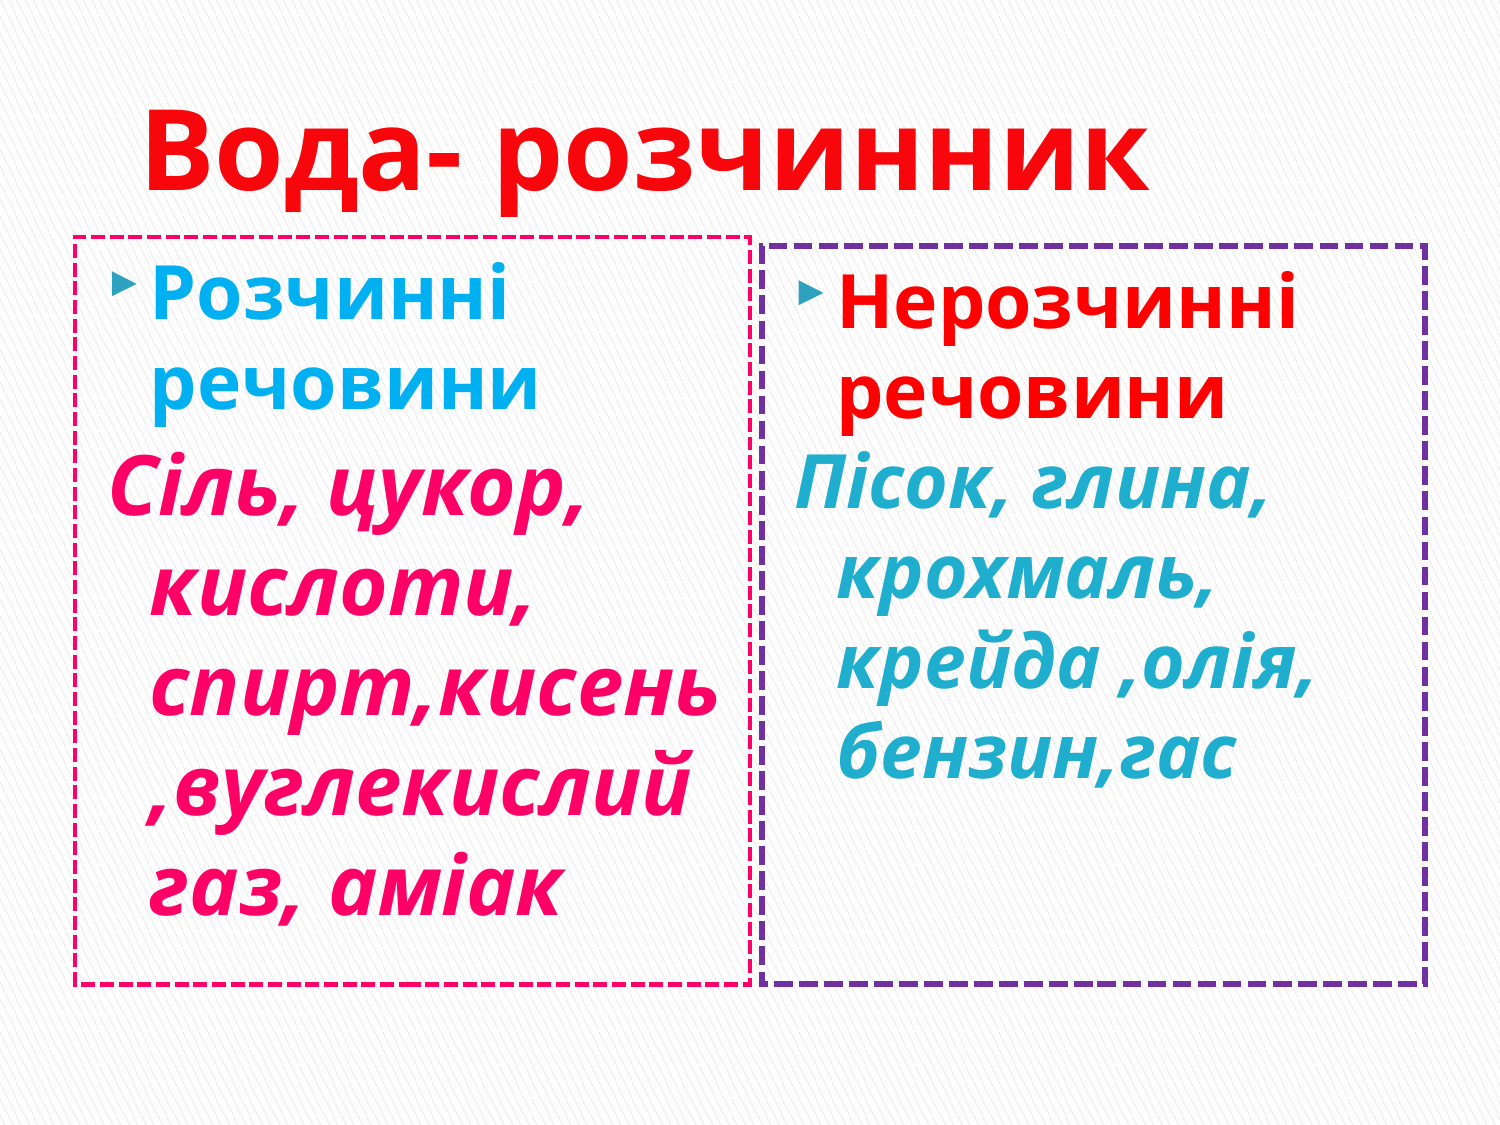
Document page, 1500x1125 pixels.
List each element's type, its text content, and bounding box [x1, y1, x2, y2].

text_box Вода- розчинник [124, 70, 1166, 221]
list Розчинні речовини Сіль, цукор, кислоти, спирт,кисень,вуглекислий газ, аміак [75, 236, 750, 985]
list Нерозчинні речовини Пісок, глина, крохмаль, крейда ,олія, бензин,гас [761, 246, 1425, 985]
